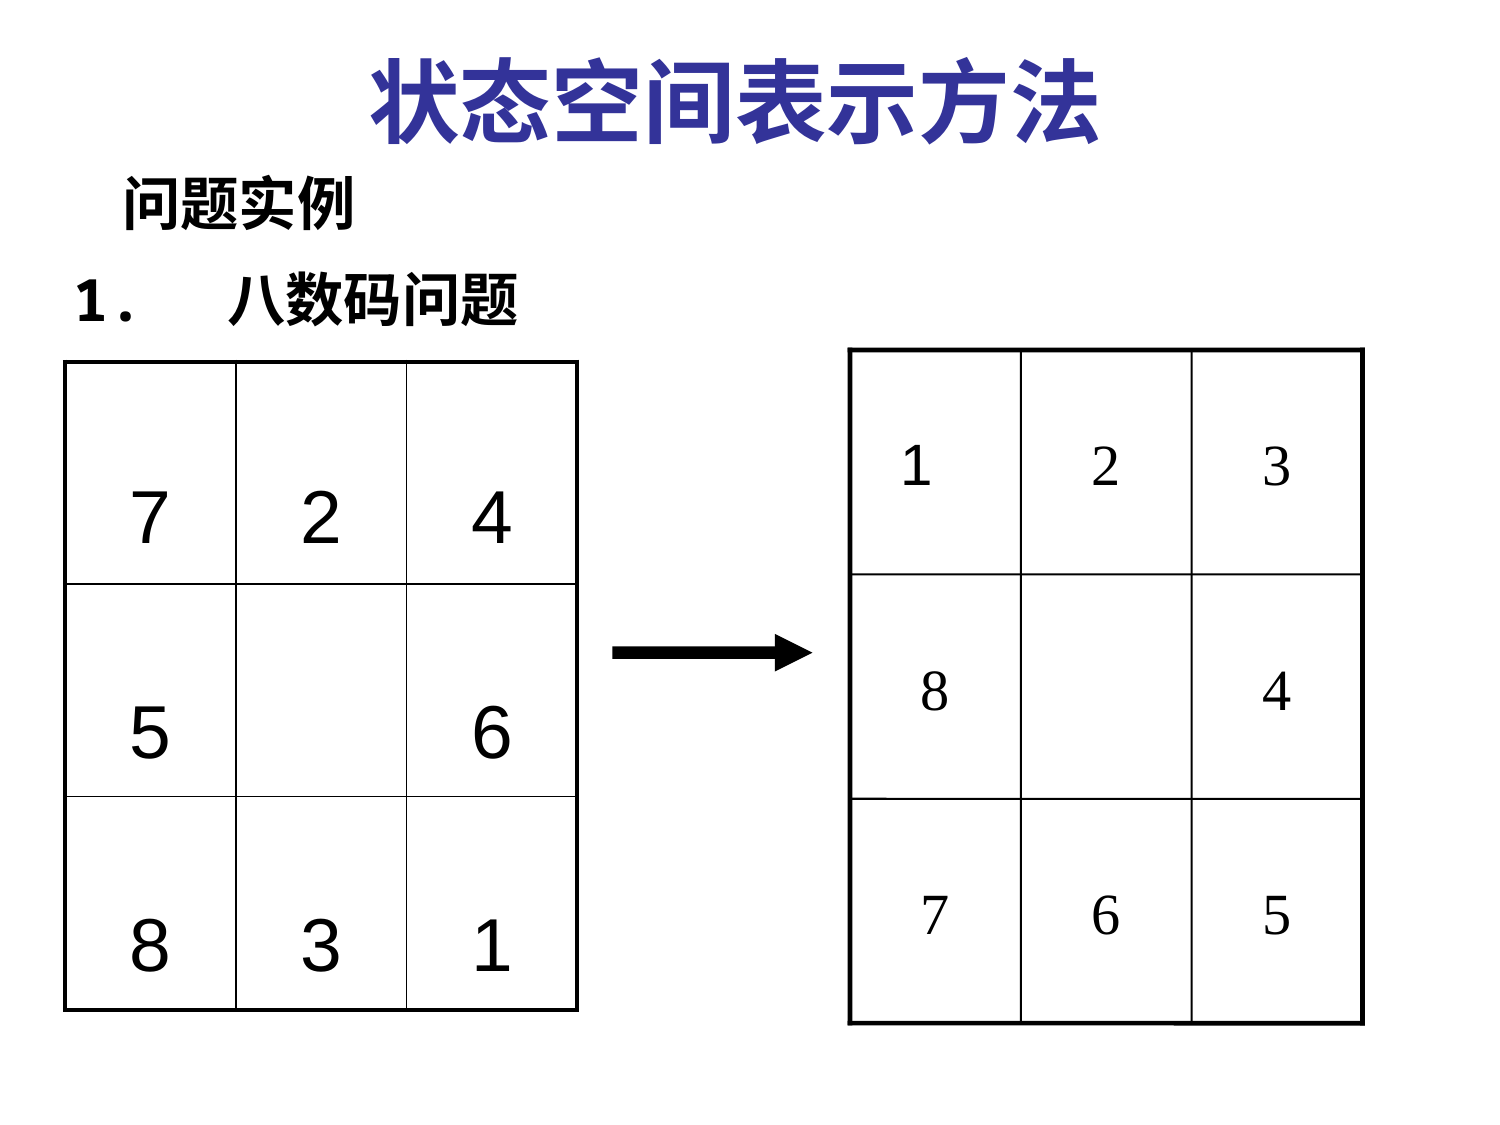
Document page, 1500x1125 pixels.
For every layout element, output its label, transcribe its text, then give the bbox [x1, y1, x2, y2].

table_cell 5 [67, 585, 235, 796]
table_cell 6 [407, 585, 575, 796]
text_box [612, 349, 1363, 1024]
text_box 1. 八数码问题 [58, 255, 809, 341]
table_cell 1 [407, 797, 575, 1008]
table_cell [237, 585, 406, 796]
table_cell 8 [67, 797, 235, 1008]
table_header 2 [237, 364, 406, 583]
table_cell 3 [237, 797, 406, 1008]
text_box 状态空间表示方法 [94, 36, 1376, 162]
table_header 4 [407, 364, 575, 583]
text_box 问题实例 [58, 159, 420, 245]
table_header 7 [67, 364, 235, 583]
